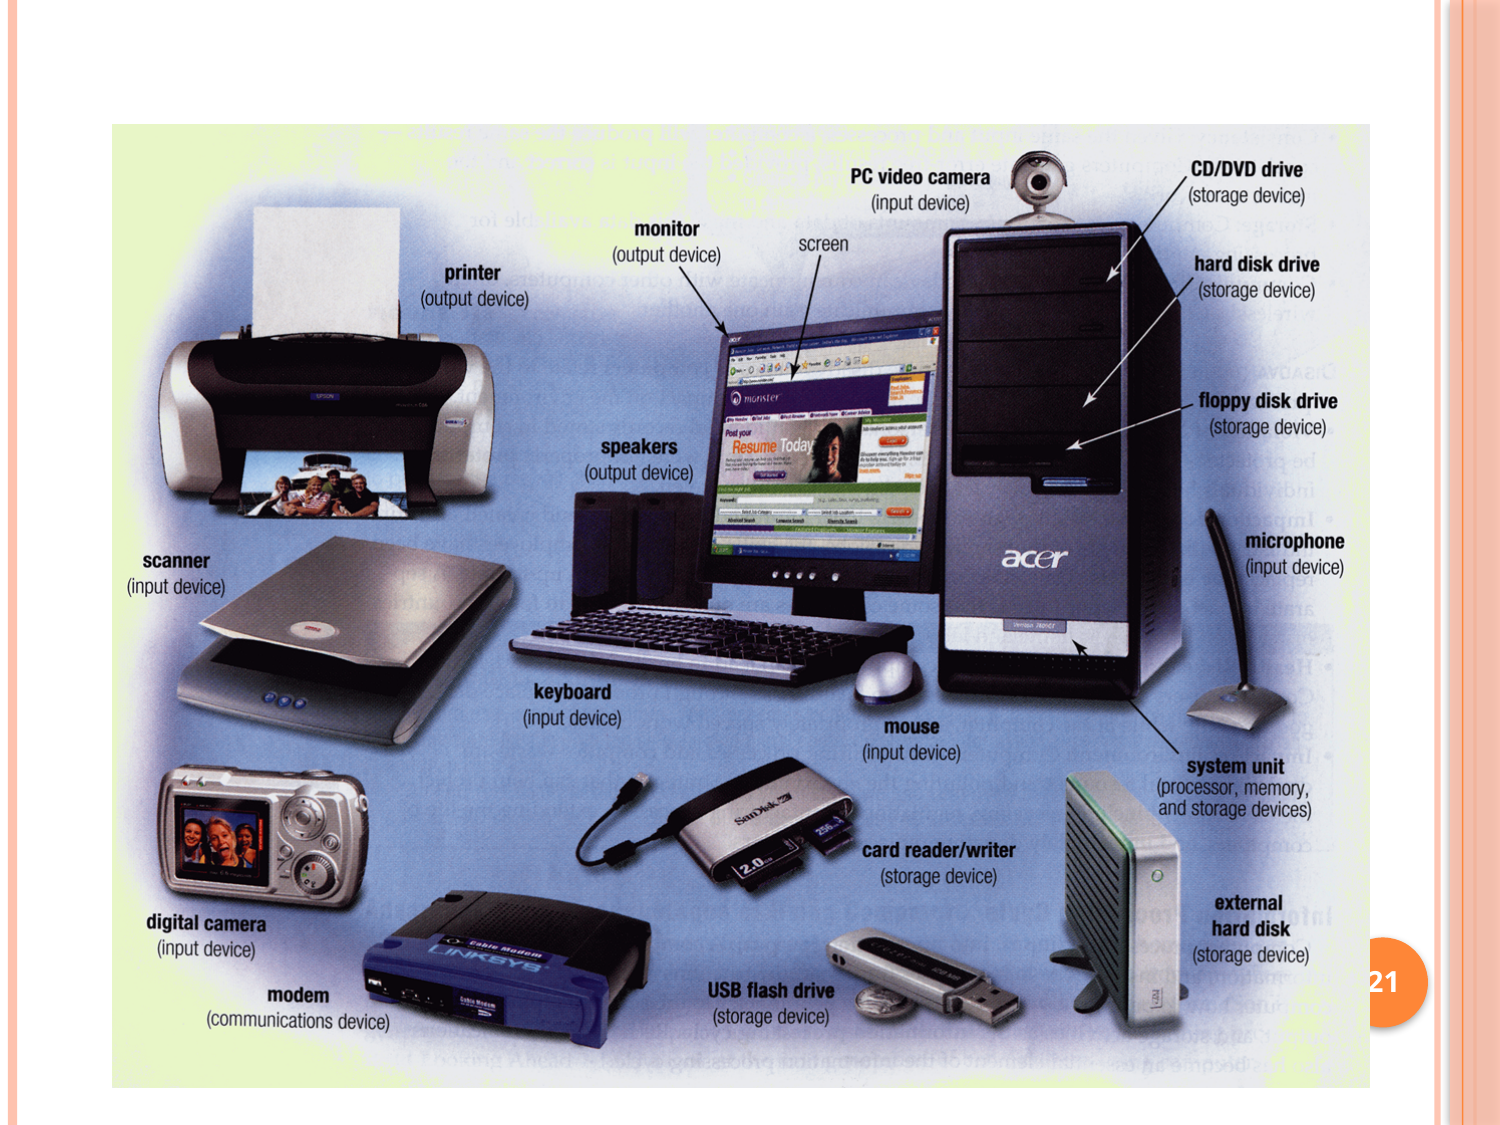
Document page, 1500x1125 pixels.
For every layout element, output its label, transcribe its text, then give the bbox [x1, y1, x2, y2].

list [111, 124, 1371, 1088]
slide_number 21 [1377, 940, 1434, 1027]
